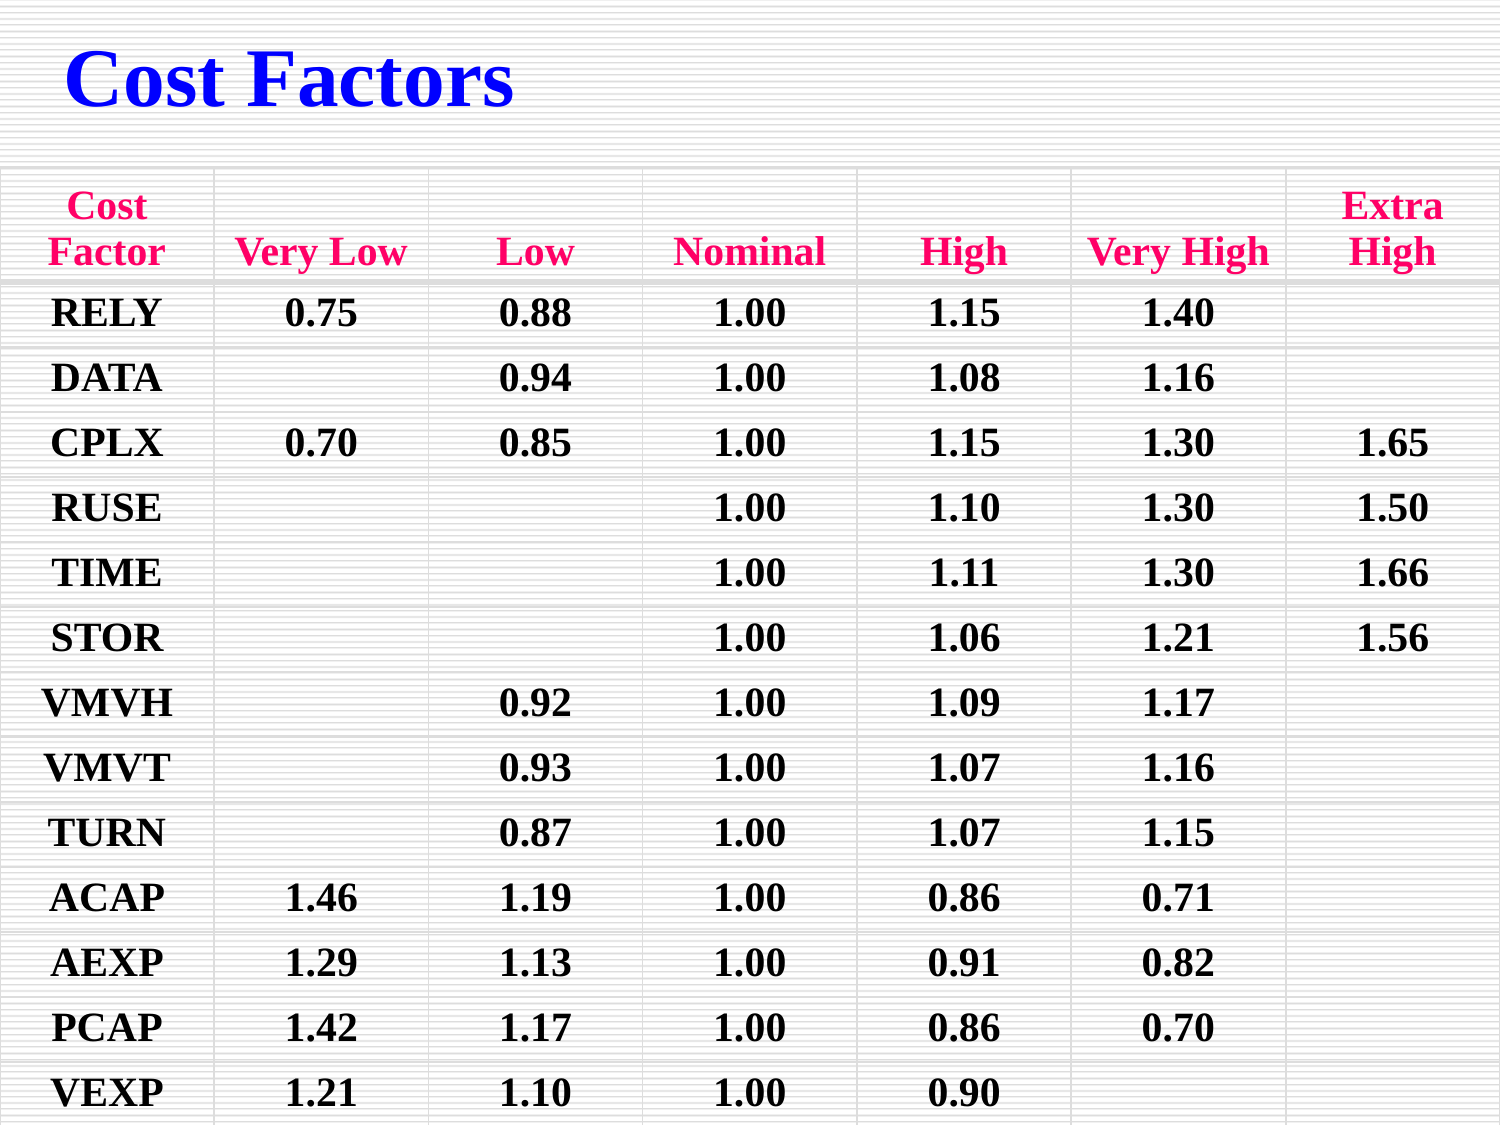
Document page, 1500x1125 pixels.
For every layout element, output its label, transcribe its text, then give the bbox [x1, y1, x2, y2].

table_cell [1287, 673, 1499, 736]
table_cell 1.00 [643, 413, 856, 476]
table_cell 1.00 [643, 868, 856, 931]
table_cell 1.08 [858, 348, 1070, 411]
table_cell 1.50 [1287, 478, 1499, 541]
table_cell 1.00 [643, 803, 856, 866]
table_cell 1.07 [858, 803, 1070, 866]
table_header Cost Factor [1, 168, 213, 279]
table_cell [1287, 738, 1499, 801]
table_cell 1.00 [643, 478, 856, 541]
table_cell 0.82 [1072, 933, 1285, 996]
table_cell 1.15 [858, 413, 1070, 476]
table_cell 1.00 [643, 933, 856, 996]
table_cell 1.11 [858, 543, 1070, 606]
table_cell 1.06 [858, 608, 1070, 671]
table_cell [1287, 285, 1499, 346]
table_cell 1.10 [858, 478, 1070, 541]
table_cell 1.15 [1072, 803, 1285, 866]
table_cell [215, 478, 428, 541]
table_cell TIME [1, 543, 213, 606]
table_cell [215, 673, 428, 736]
table_cell [1287, 803, 1499, 866]
picture [0, 0, 1500, 166]
table_cell [429, 478, 642, 541]
table_cell 1.66 [1287, 543, 1499, 606]
table_cell 1.30 [1072, 543, 1285, 606]
table_cell [215, 348, 428, 411]
table_cell 1.29 [215, 933, 428, 996]
table_cell TURN [1, 803, 213, 866]
table_cell 1.46 [215, 868, 428, 931]
table_cell 0.71 [1072, 868, 1285, 931]
table_cell RELY [1, 285, 213, 346]
text_box Cost Factors [48, 23, 1324, 124]
table_cell 1.00 [643, 285, 856, 346]
table_cell 1.07 [858, 738, 1070, 801]
table_cell 0.87 [429, 803, 642, 866]
table_cell 1.00 [643, 348, 856, 411]
table_cell 0.70 [215, 413, 428, 476]
table_cell [215, 543, 428, 606]
table_cell AEXP [1, 933, 213, 996]
table_header High [858, 168, 1070, 279]
table_cell 1.16 [1072, 738, 1285, 801]
table_cell 0.70 [1072, 998, 1285, 1061]
table_cell 0.86 [858, 998, 1070, 1061]
table_cell VMVH [1, 673, 213, 736]
table_cell VMVT [1, 738, 213, 801]
table_cell [215, 803, 428, 866]
table_cell 0.88 [429, 285, 642, 346]
table_cell 1.19 [429, 868, 642, 931]
table_cell CPLX [1, 413, 213, 476]
table_header Very Low [215, 168, 428, 279]
table_cell 1.13 [429, 933, 642, 996]
table_cell 0.75 [215, 285, 428, 346]
table_cell 1.30 [1072, 478, 1285, 541]
table_cell DATA [1, 348, 213, 411]
table_cell [1287, 868, 1499, 931]
table_cell [429, 543, 642, 606]
table_cell 0.85 [429, 413, 642, 476]
table_header Nominal [643, 168, 856, 279]
table_cell [1287, 348, 1499, 411]
table_cell PCAP [1, 998, 213, 1061]
table_cell 1.00 [643, 608, 856, 671]
table_cell 1.09 [858, 673, 1070, 736]
table_cell 0.86 [858, 868, 1070, 931]
table_cell VEXP [1, 1063, 213, 1125]
table_cell 1.17 [1072, 673, 1285, 736]
table_cell 0.93 [429, 738, 642, 801]
table_cell 0.90 [858, 1063, 1070, 1125]
table_cell 1.00 [643, 998, 856, 1061]
table_header Very High [1072, 168, 1285, 279]
table_cell [1287, 998, 1499, 1061]
table_cell 1.21 [1072, 608, 1285, 671]
table_cell RUSE [1, 478, 213, 541]
table_cell 0.94 [429, 348, 642, 411]
table_cell 1.00 [643, 738, 856, 801]
table_cell [1287, 933, 1499, 996]
table_cell 0.91 [858, 933, 1070, 996]
table_cell 1.42 [215, 998, 428, 1061]
table_cell 1.00 [643, 543, 856, 606]
table_cell 1.65 [1287, 413, 1499, 476]
table_cell [1287, 1063, 1499, 1125]
table_cell 1.17 [429, 998, 642, 1061]
table_cell ACAP [1, 868, 213, 931]
table_cell [429, 608, 642, 671]
table_cell 1.10 [429, 1063, 642, 1125]
table_cell 1.00 [643, 1063, 856, 1125]
table_cell 1.40 [1072, 285, 1285, 346]
table_header Low [429, 168, 642, 279]
table_cell 1.56 [1287, 608, 1499, 671]
table_cell 0.92 [429, 673, 642, 736]
table_header Extra High [1287, 168, 1499, 279]
table_cell 1.00 [643, 673, 856, 736]
table_cell 1.30 [1072, 413, 1285, 476]
table_cell 1.21 [215, 1063, 428, 1125]
table_cell STOR [1, 608, 213, 671]
table_cell 1.16 [1072, 348, 1285, 411]
table_cell [1072, 1063, 1285, 1125]
table_cell [215, 738, 428, 801]
table_cell 1.15 [858, 285, 1070, 346]
table_cell [215, 608, 428, 671]
